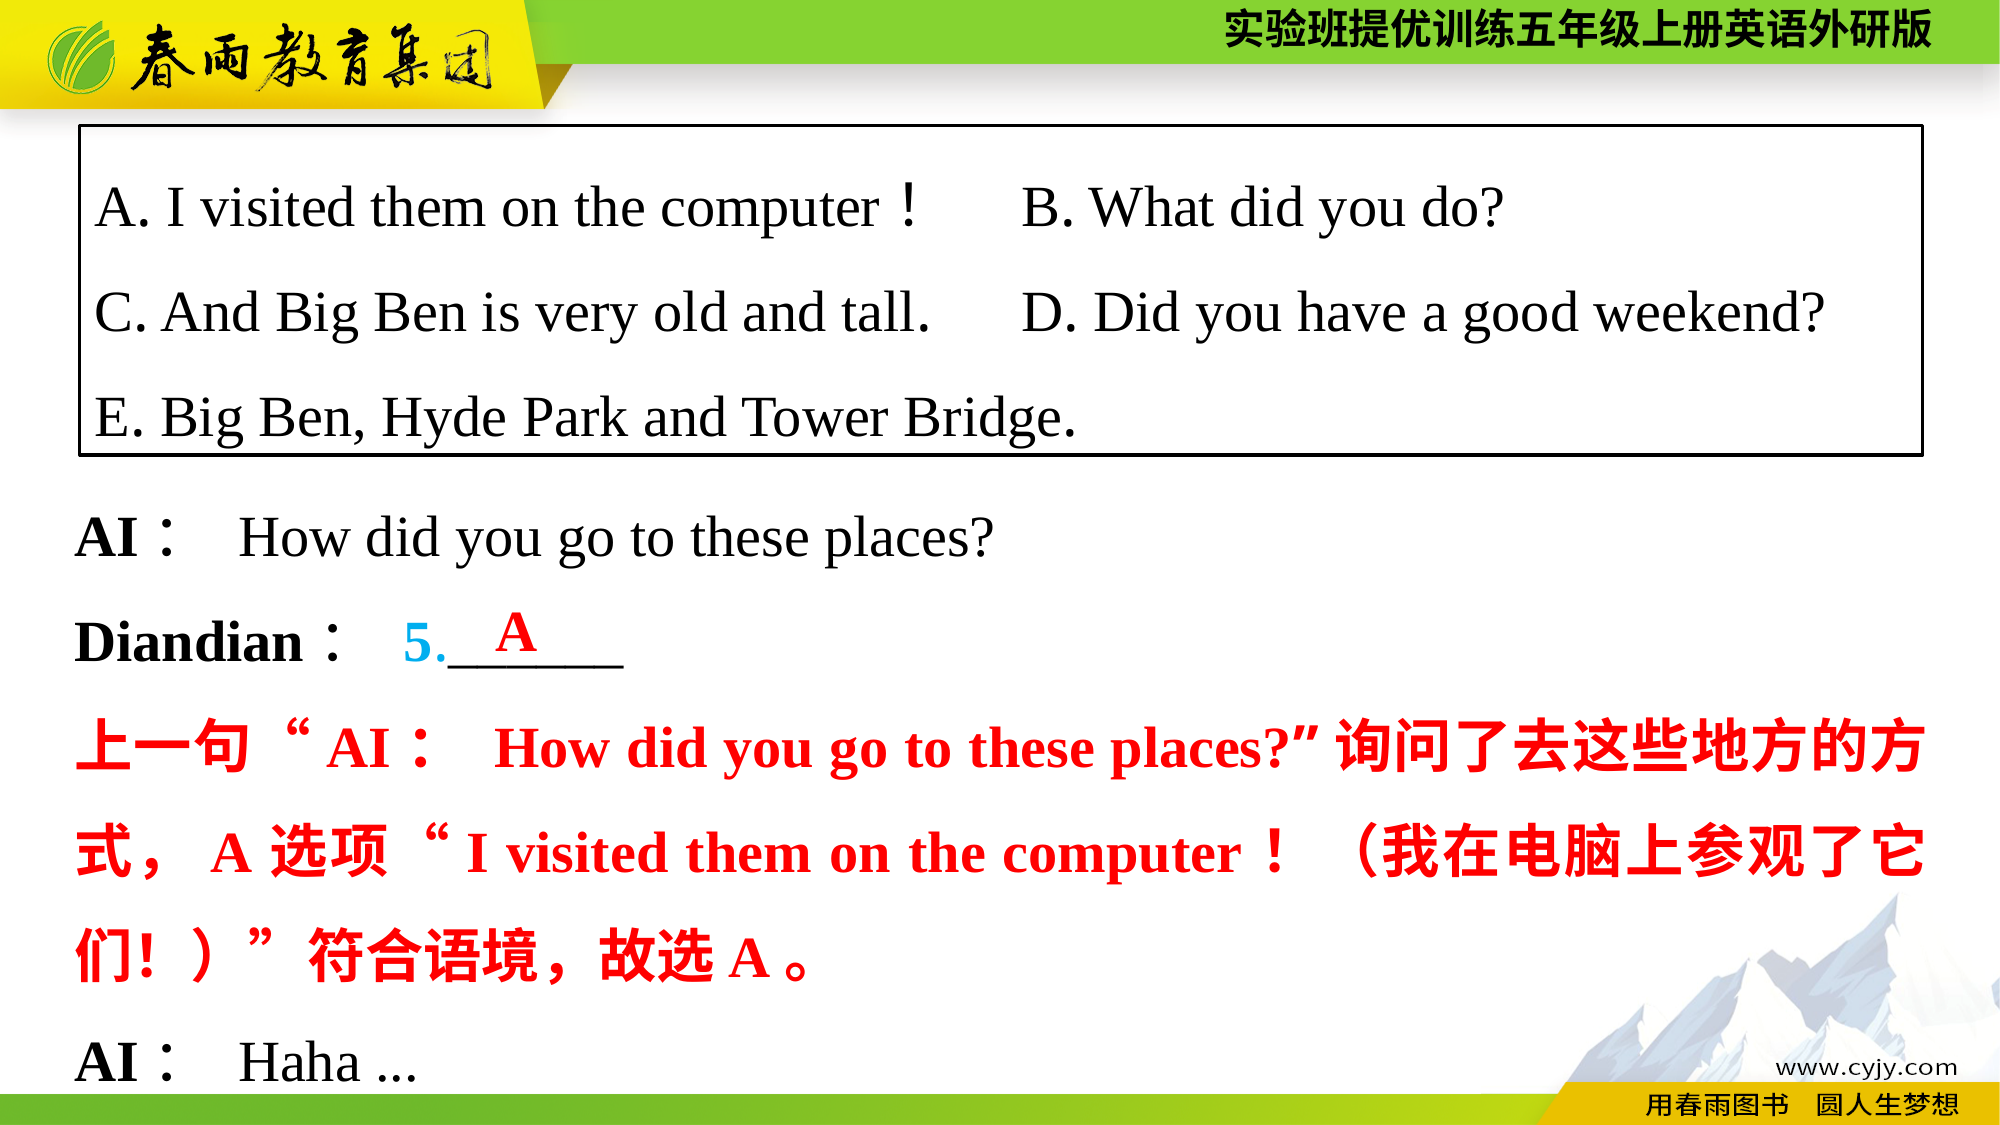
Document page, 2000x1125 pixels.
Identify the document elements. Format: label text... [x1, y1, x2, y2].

list AI： How did you go to these places? Diandian： 5.______ AI： Haha ... [59, 997, 1944, 1107]
list AI： How did you go to these places? Diandian： 5.______ AI： Haha ... [59, 455, 1944, 666]
text_box A [480, 585, 553, 671]
picture [0, 0, 2000, 1125]
text_box A. I visited them on the computer！ B. What did you do? C. And Big Ben is very old and tall. D. Did you have a good weekend? E. Big Ben, Hyde Park and Tower Bridge. [79, 125, 1923, 455]
text_box 上一句“AI： How did you go to these places?”询问了去这些地方的方式，A选项“I visited them on the computer！（我在电脑上参观了它们！）”符合语境，故选A。 [59, 666, 1944, 997]
